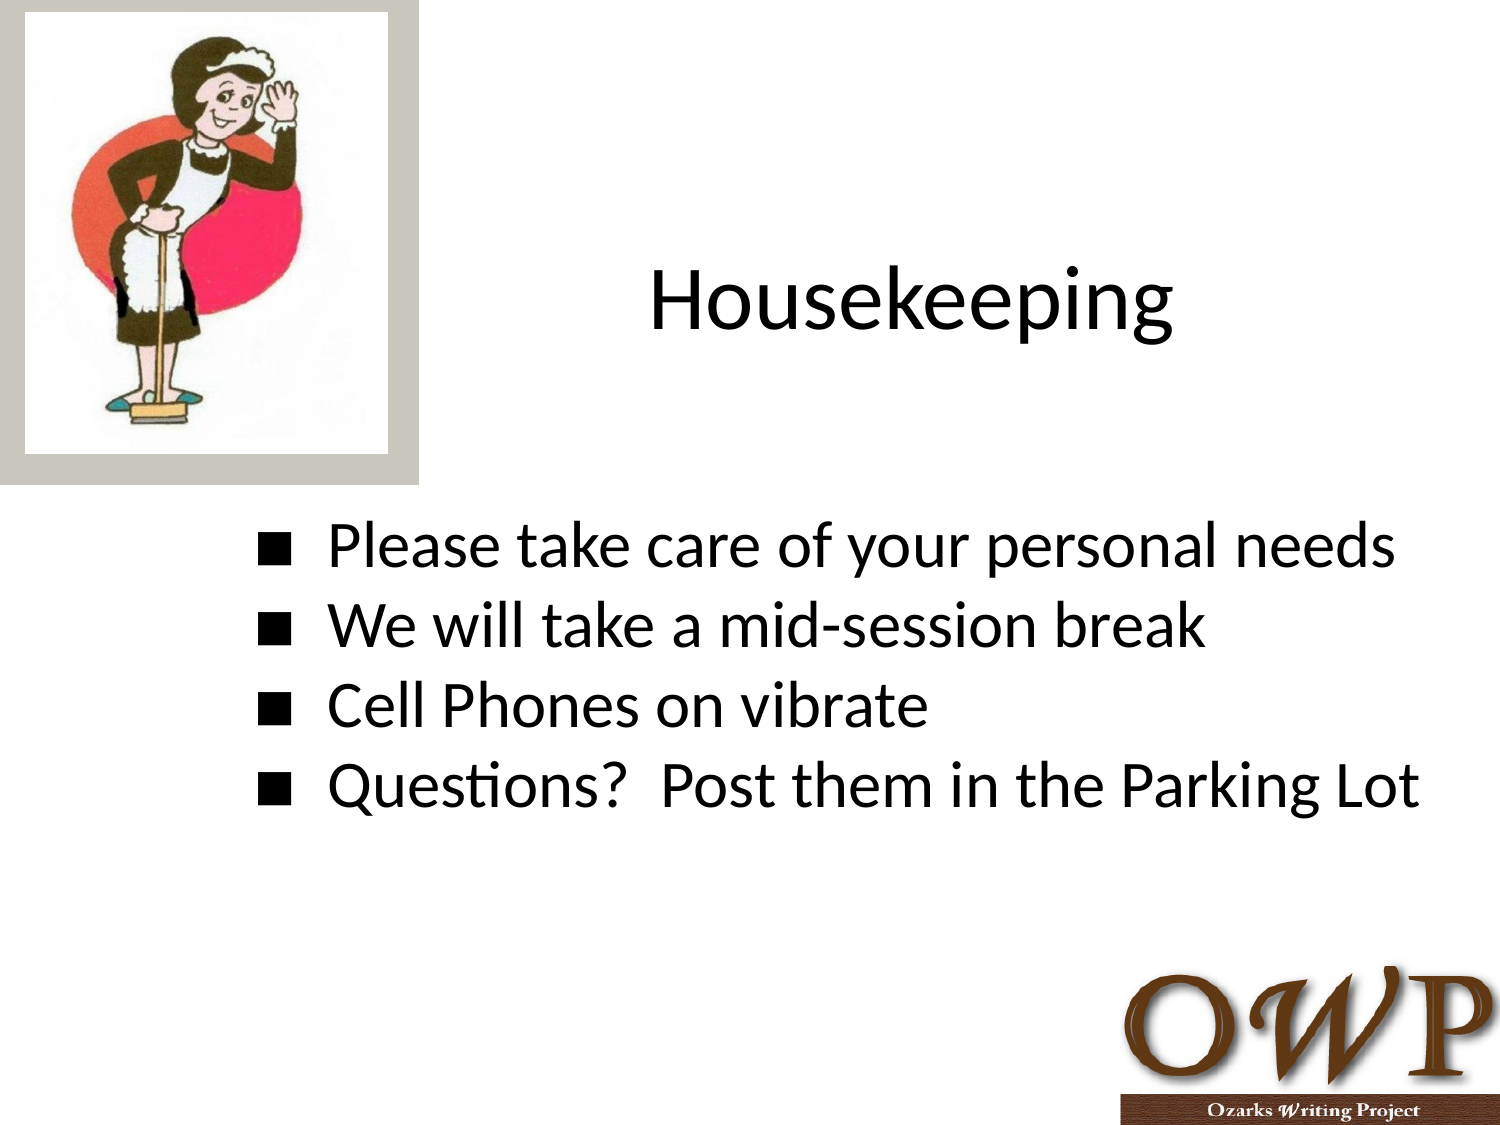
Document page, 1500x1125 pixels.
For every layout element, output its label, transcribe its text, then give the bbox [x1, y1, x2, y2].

title Housekeeping [474, 198, 1329, 388]
text_box Please take care of your personal needs We will take a mid-session break Cell Phones on vibrate Questions? Post them in the Parking Lot [237, 493, 1500, 832]
picture [1120, 957, 1500, 1125]
picture [24, 12, 389, 455]
